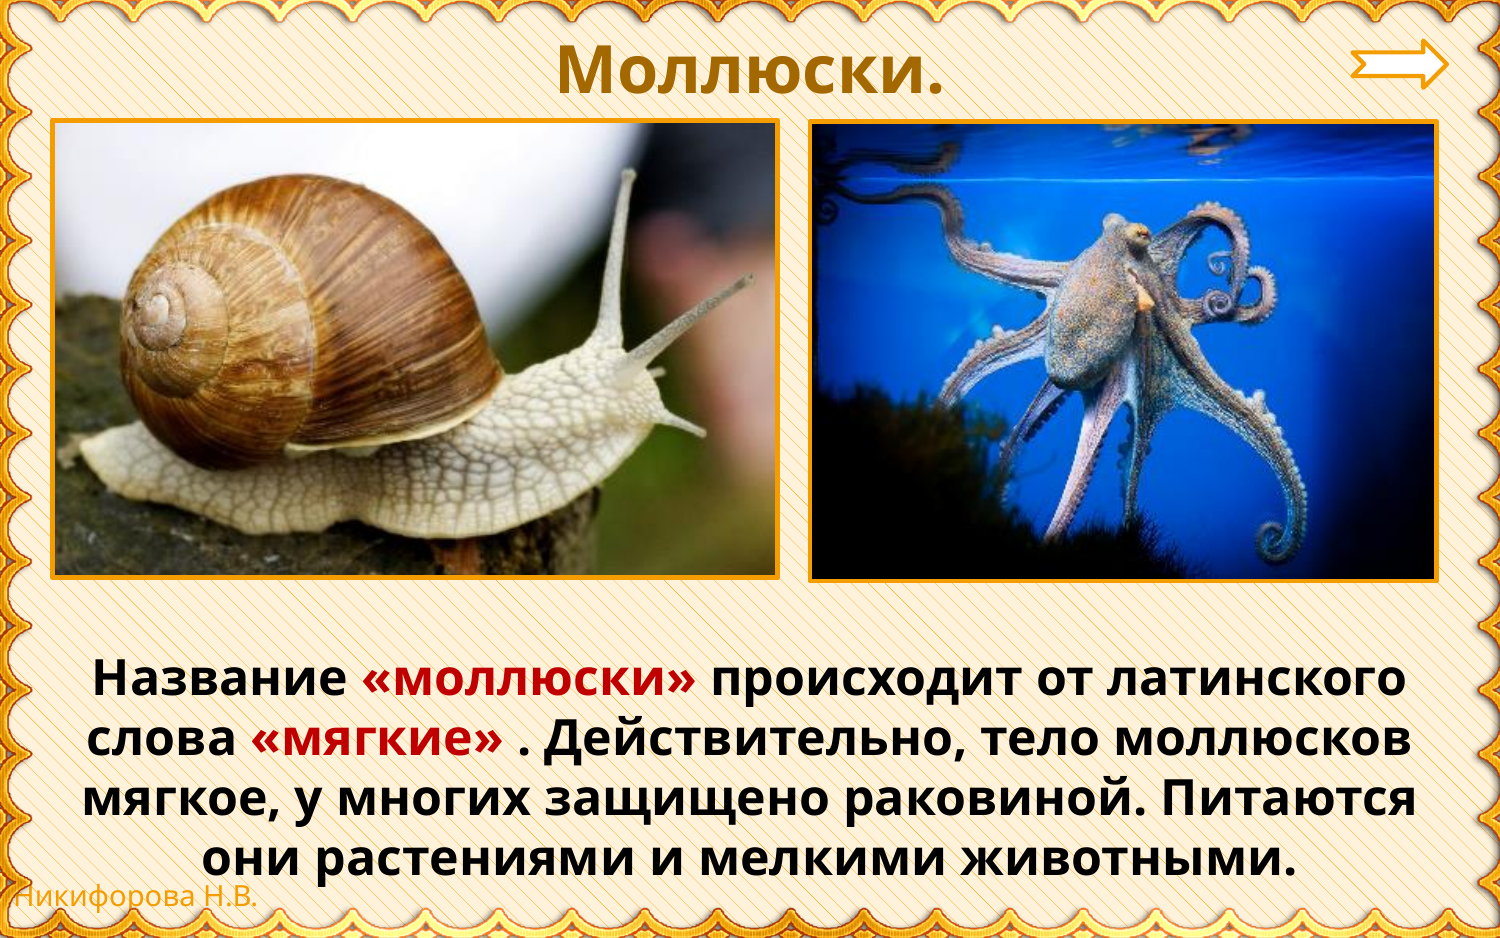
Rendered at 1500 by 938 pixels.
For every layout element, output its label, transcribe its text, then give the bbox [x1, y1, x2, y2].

text_box Моллюски. [206, 19, 1294, 168]
picture [0, 0, 1500, 938]
text_box Название «моллюски» происходит от латинского слова «мягкие» . Действительно, тело моллюсков мягкое, у многих защищено раковиной. Питаются они растениями и мелкими животными. [14, 637, 1486, 893]
text_box [1350, 38, 1450, 90]
